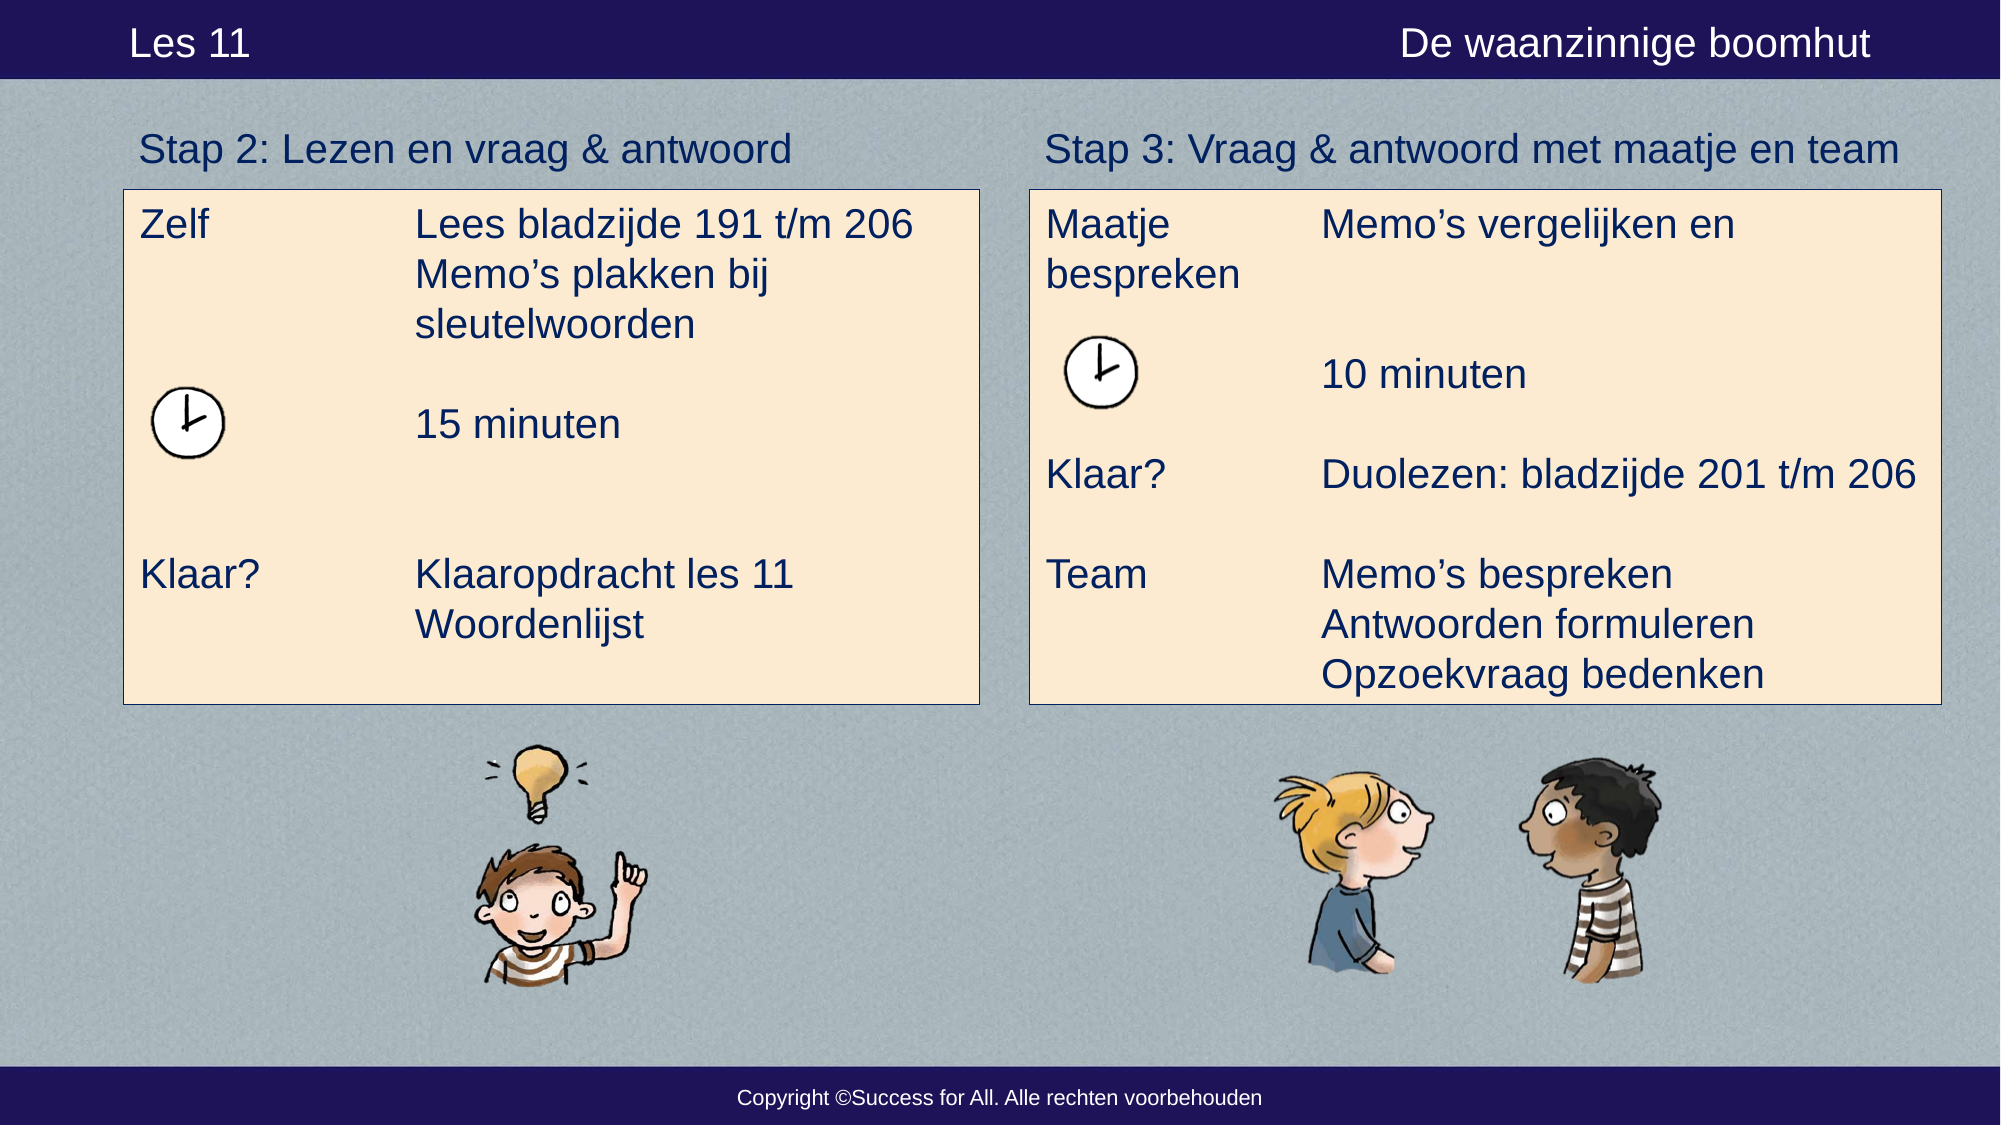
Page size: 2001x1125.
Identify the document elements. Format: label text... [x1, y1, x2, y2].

text_box Stap 2: Lezen en vraag & antwoord [123, 114, 916, 180]
text_box Zelf Lees bladzijde 191 t/m 206 Memo’s plakken bij sleutelwoorden 15 minuten Klaar? Klaaropdracht les 11 Woordenlijst [123, 189, 980, 705]
text_box De waanzinnige boomhut [999, 8, 1886, 73]
picture [0, 0, 2001, 1125]
text_box Les 11 [114, 8, 354, 73]
text_box Copyright ©Success for All. Alle rechten voorbehouden [0, 1076, 2000, 1125]
text_box Stap 3: Vraag & antwoord met maatje en team [1029, 114, 1954, 180]
text_box Maatje Memo’s vergelijken en bespreken 10 minuten Klaar? Duolezen: bladzijde 201 t/m 206 Team Memo’s bespreken Antwoorden formuleren Opzoekvraag bedenken [1029, 189, 1942, 705]
